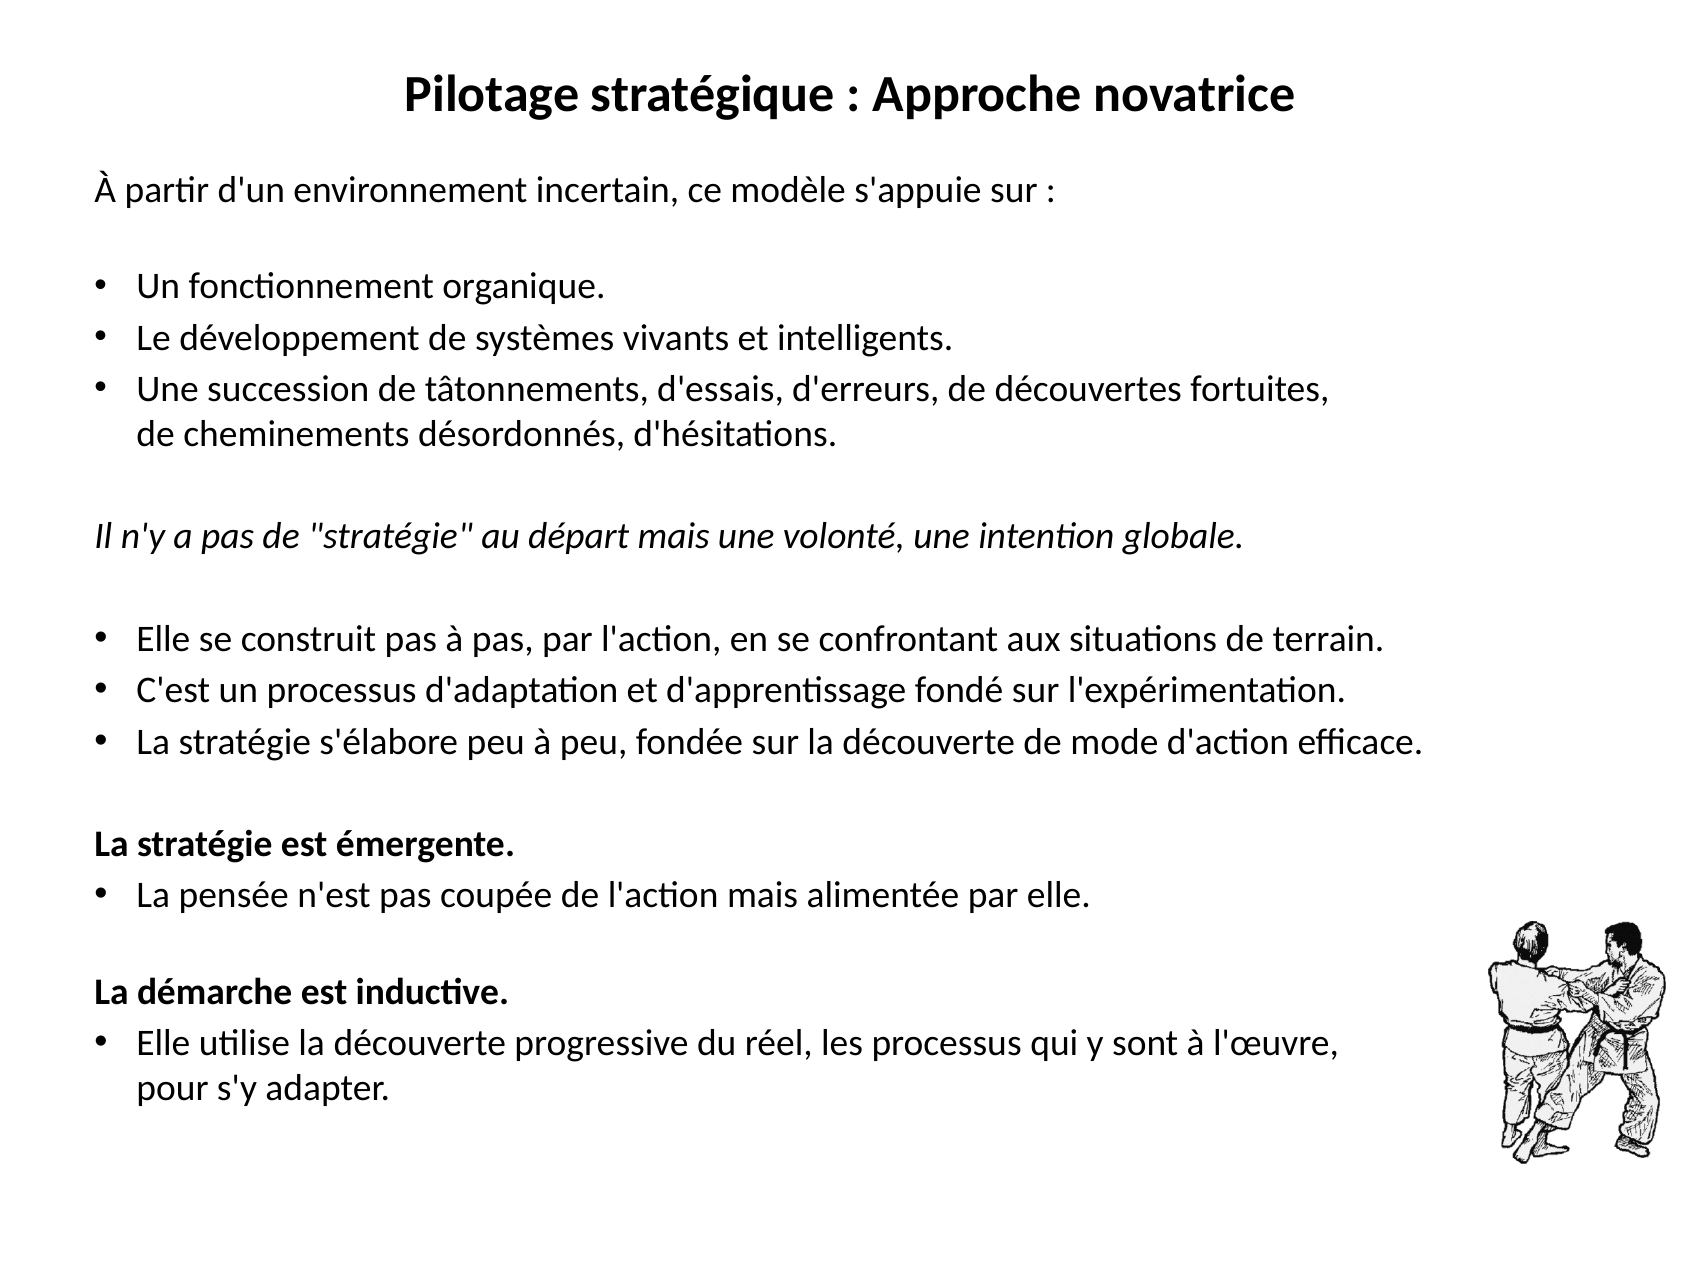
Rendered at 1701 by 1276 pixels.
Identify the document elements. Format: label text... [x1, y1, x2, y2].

text_box À partir d'un environnement incertain, ce modèle s'appuie sur : Un fonctionnement organique. Le développement de systèmes vivants et intelligents. Une succession de tâtonnements, d'essais, d'erreurs, de découvertes fortuites, de cheminements désordonnés, d'hésitations. Il n'y a pas de "stratégie" au départ mais une volonté, une intention globale. Elle se construit pas à pas, par l'action, en se confrontant aux situations de terrain. C'est un processus d'adaptation et d'apprentissage fondé sur l'expérimentation. La stratégie s'élabore peu à peu, fondée sur la découverte de mode d'action efficace. La stratégie est émergente. La pensée n'est pas coupée de l'action mais alimentée par elle. La démarche est inductive. Elle utilise la découverte progressive du réel, les processus qui y sont à l'œuvre, pour s'y adapter. [94, 165, 1658, 1138]
text_box Pilotage stratégique : Approche novatrice [0, 58, 1701, 139]
picture [1487, 920, 1666, 1165]
